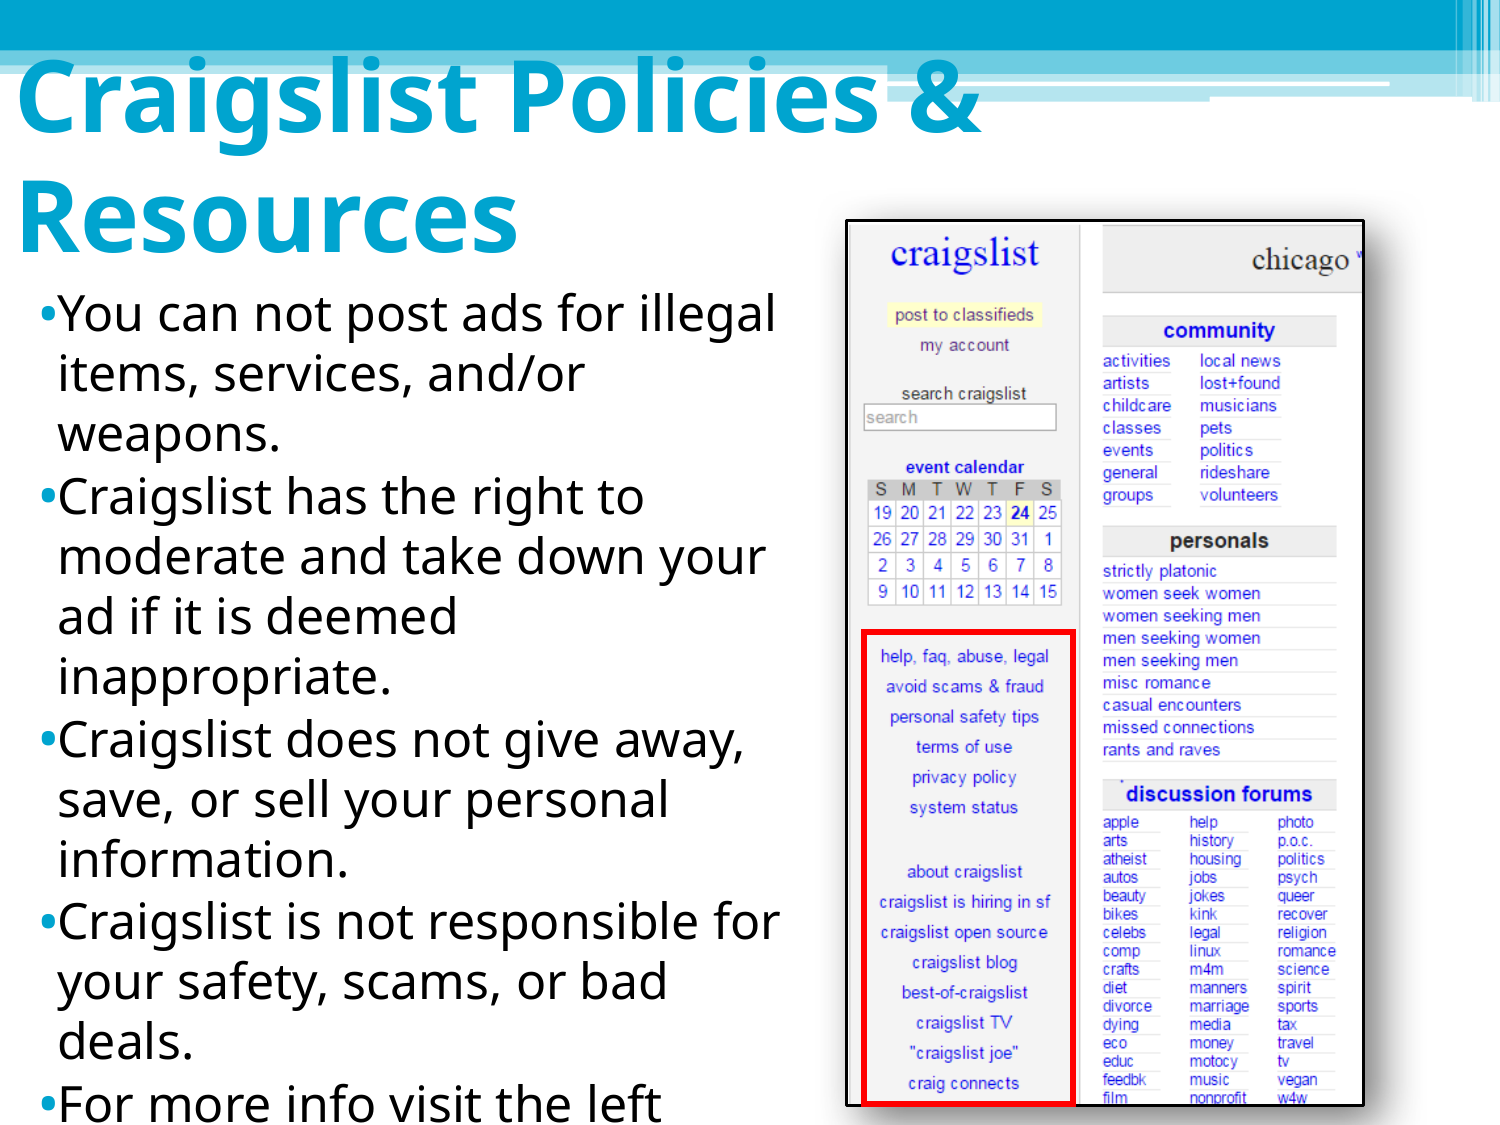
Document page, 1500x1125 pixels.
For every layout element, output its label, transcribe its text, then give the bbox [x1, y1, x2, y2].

picture [848, 221, 1363, 1105]
title Craigslist Policies & Resources [0, 65, 1500, 240]
list You can not post ads for illegal items, services, and/or weapons. Craigslist has the right to moderate and take down your ad if it is deemed inappropriate. Craigslist does not give away, save, or sell your personal information. Craigslist is not responsible for your safety, scams, or bad deals. For more info visit the left sidebar on their website. [16, 274, 799, 1125]
